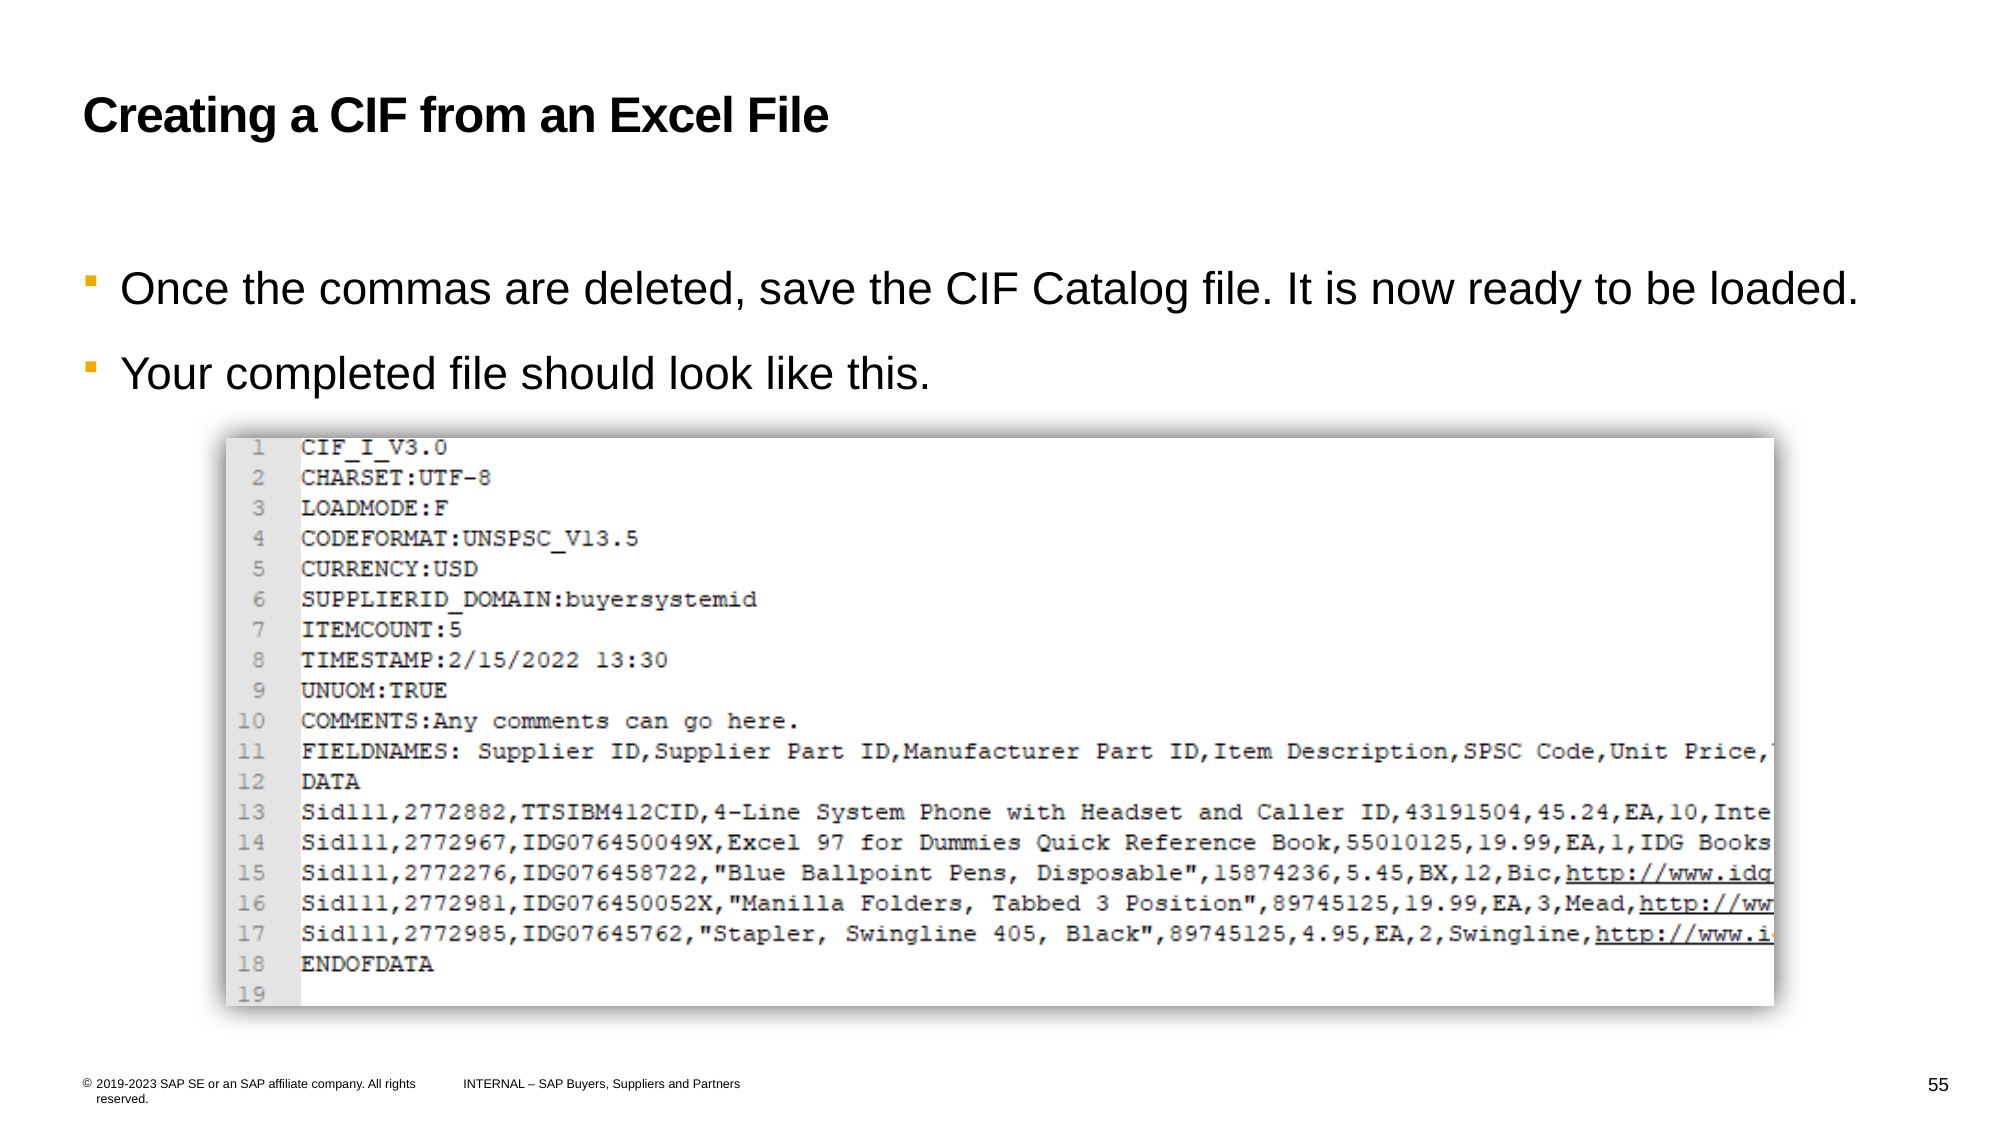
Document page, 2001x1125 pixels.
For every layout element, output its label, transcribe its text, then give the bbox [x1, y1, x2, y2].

list Once the commas are deleted, save the CIF Catalog file. It is now ready to be loaded. Your completed file should look like this. [82, 265, 1918, 1040]
picture [226, 438, 1775, 1006]
title Creating a CIF from an Excel File [82, 82, 1918, 144]
